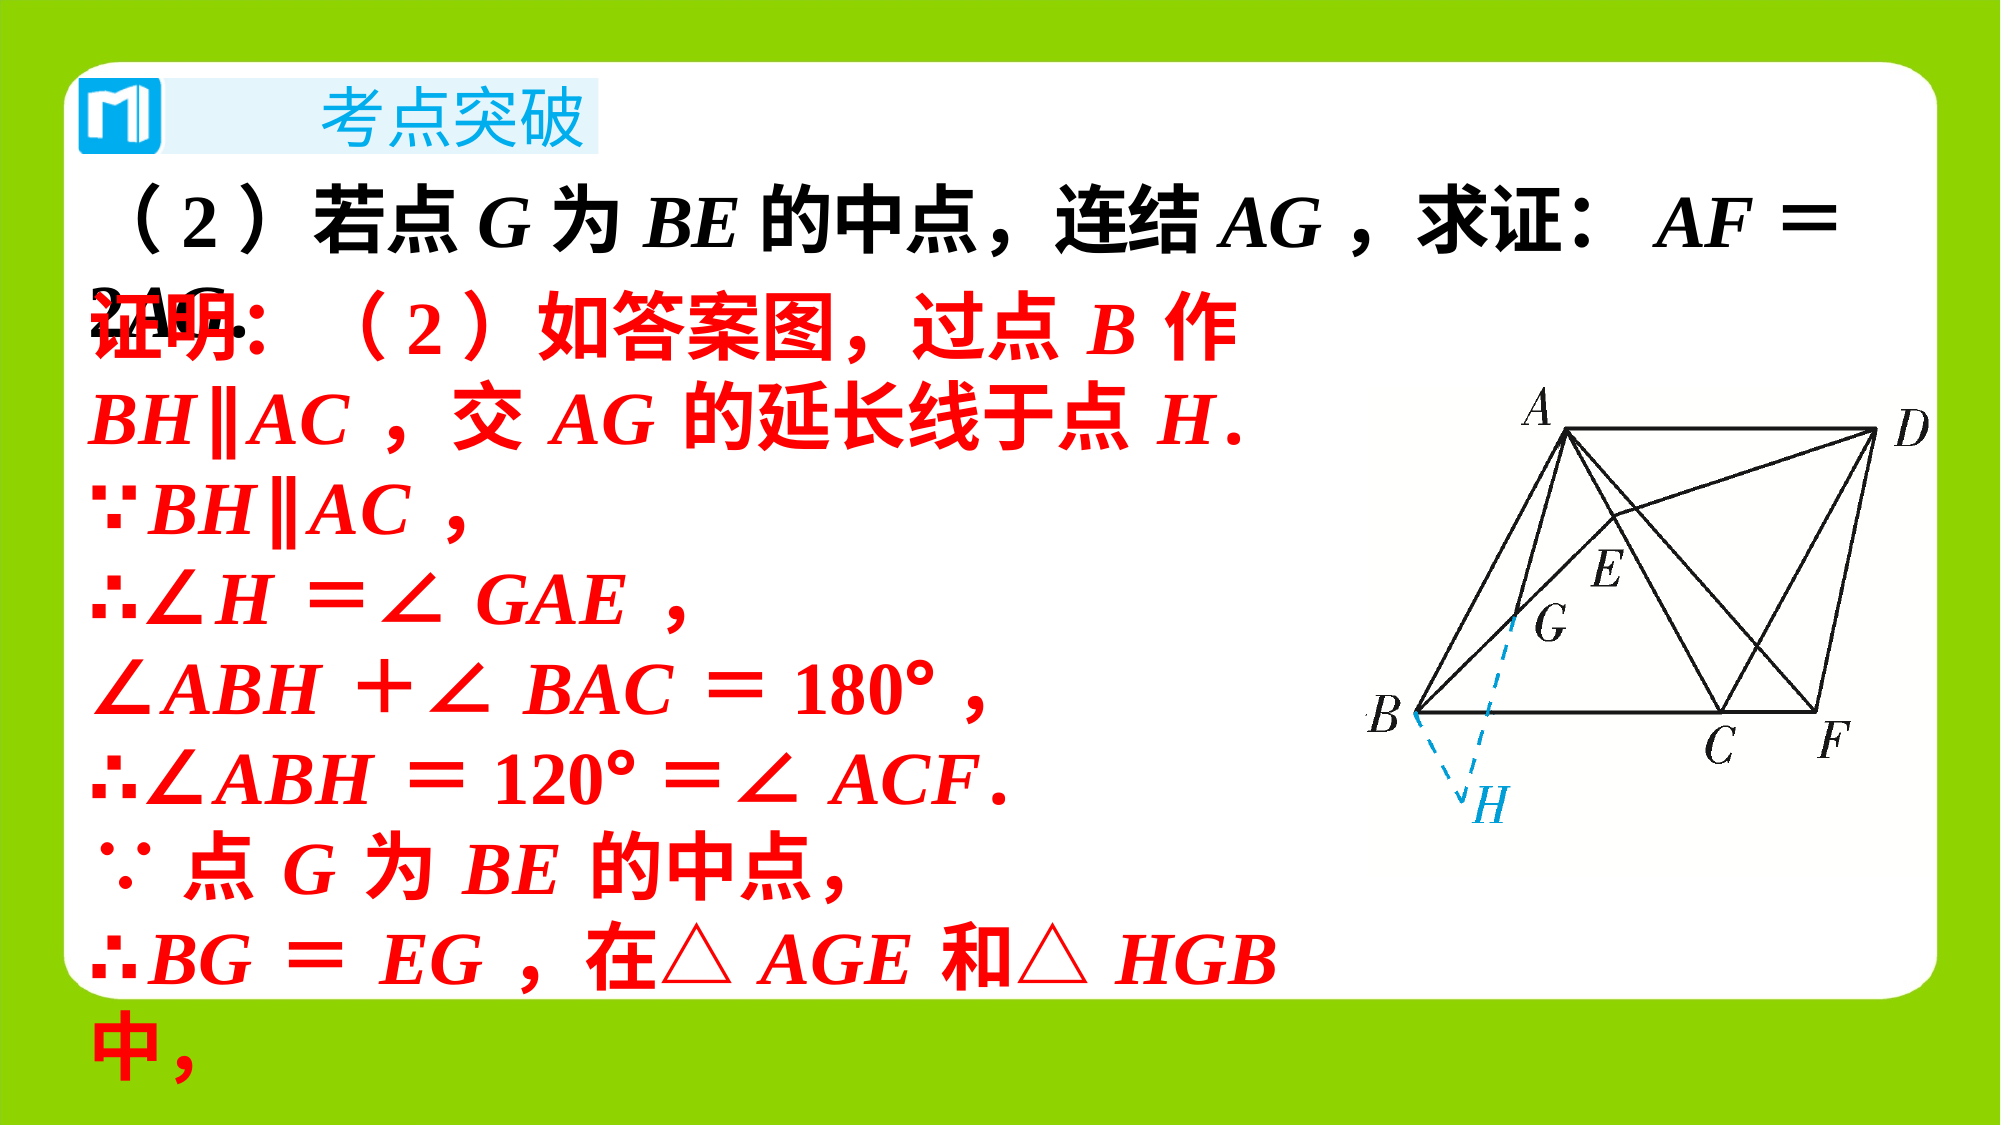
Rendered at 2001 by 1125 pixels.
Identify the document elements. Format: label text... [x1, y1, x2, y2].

text_box （2）若点G为BE的中点，连结AG，求证：AF＝2AG. [88, 172, 1912, 355]
text_box 证明：（2）如答案图，过点B作 BH∥AC，交AG的延长线于点H. ∵BH∥AC， ∴∠H＝∠GAE， ∠ABH＋∠BAC＝180°， ∴∠ABH＝120°＝∠ACF. ∵点G为BE的中点， ∴BG＝EG，在△AGE和△HGB中， [88, 279, 1423, 1098]
picture [0, 0, 2001, 1125]
